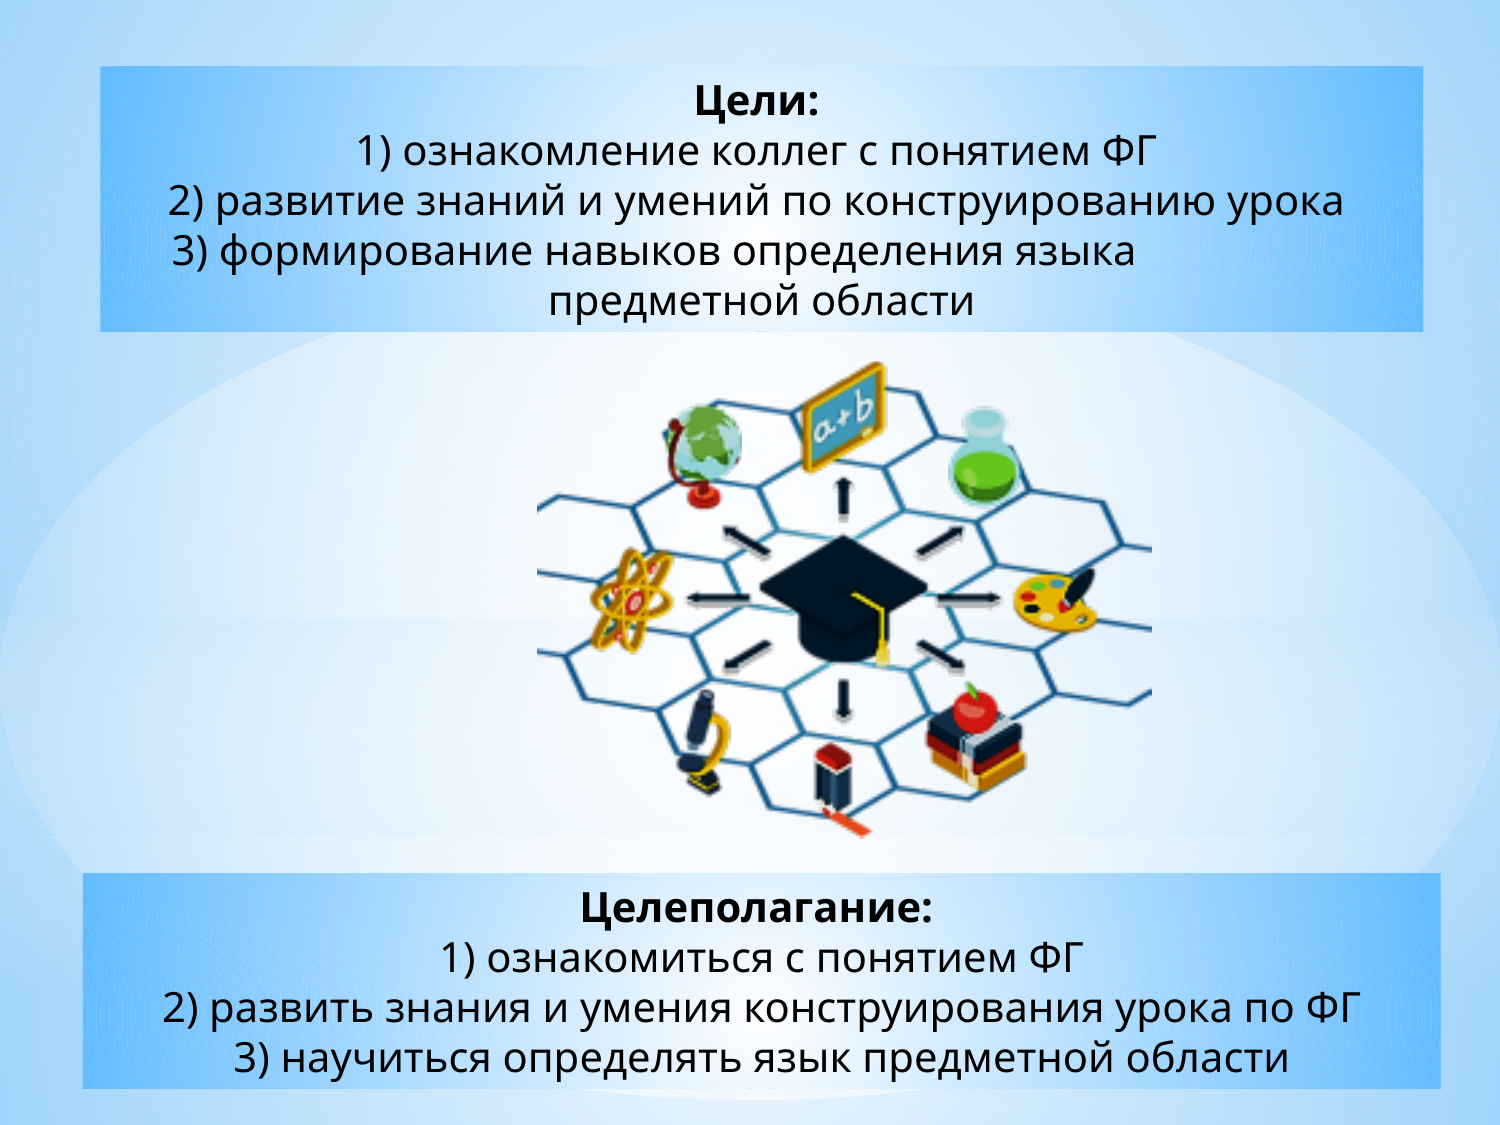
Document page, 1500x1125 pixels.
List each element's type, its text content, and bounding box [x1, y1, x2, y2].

text_box Целеполагание: 1) ознакомиться с понятием ФГ 2) развить знания и умения конструирования урока по ФГ 3) научиться определять язык предметной области [82, 873, 1441, 1089]
text_box Цели: 1) ознакомление коллег с понятием ФГ 2) развитие знаний и умений по конструированию урока 3) формирование навыков определения языка предметной области [100, 66, 1424, 332]
picture [537, 361, 1152, 839]
